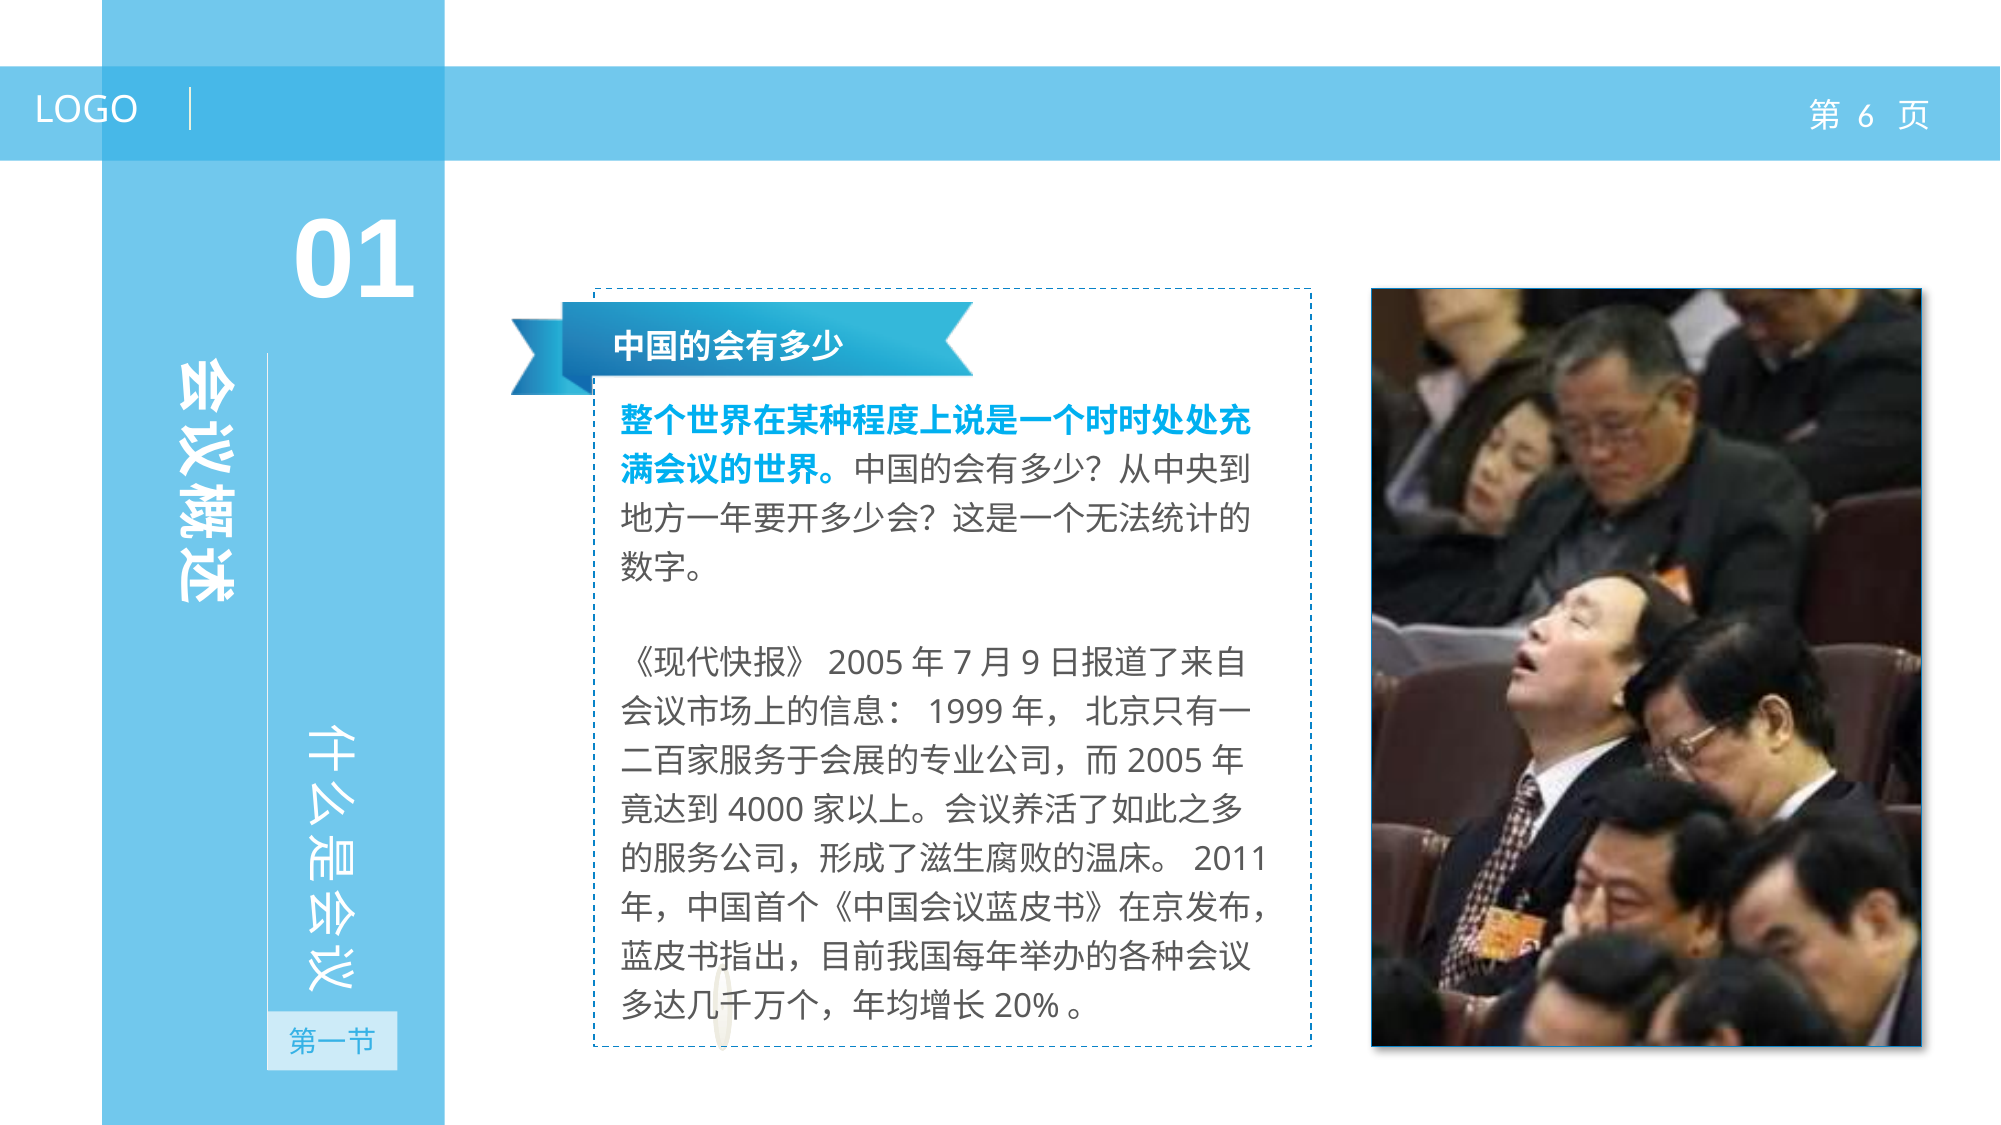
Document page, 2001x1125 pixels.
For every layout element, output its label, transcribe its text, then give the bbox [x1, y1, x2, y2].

picture [1371, 288, 1922, 1047]
text_box 整个世界在某种程度上说是一个时时处处充满会议的世界。中国的会有多少？从中央到地方一年要开多少会？这是一个无法统计的数字。 [605, 382, 1288, 594]
text_box [593, 288, 1312, 1047]
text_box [713, 964, 732, 1051]
picture [511, 302, 973, 395]
text_box 《现代快报》2005年7月9日报道了来自会议市场上的信息：1999年， 北京只有一二百家服务于会展的专业公司，而2005年竟达到4000家以上。会议养活了如此之多的服务公司，形成了滋生腐败的温床。2011年，中国首个《中国会议蓝皮书》在京发布，蓝皮书指出，目前我国每年举办的各种会议多达几千万个，年均增长20%。 [605, 624, 1288, 1032]
